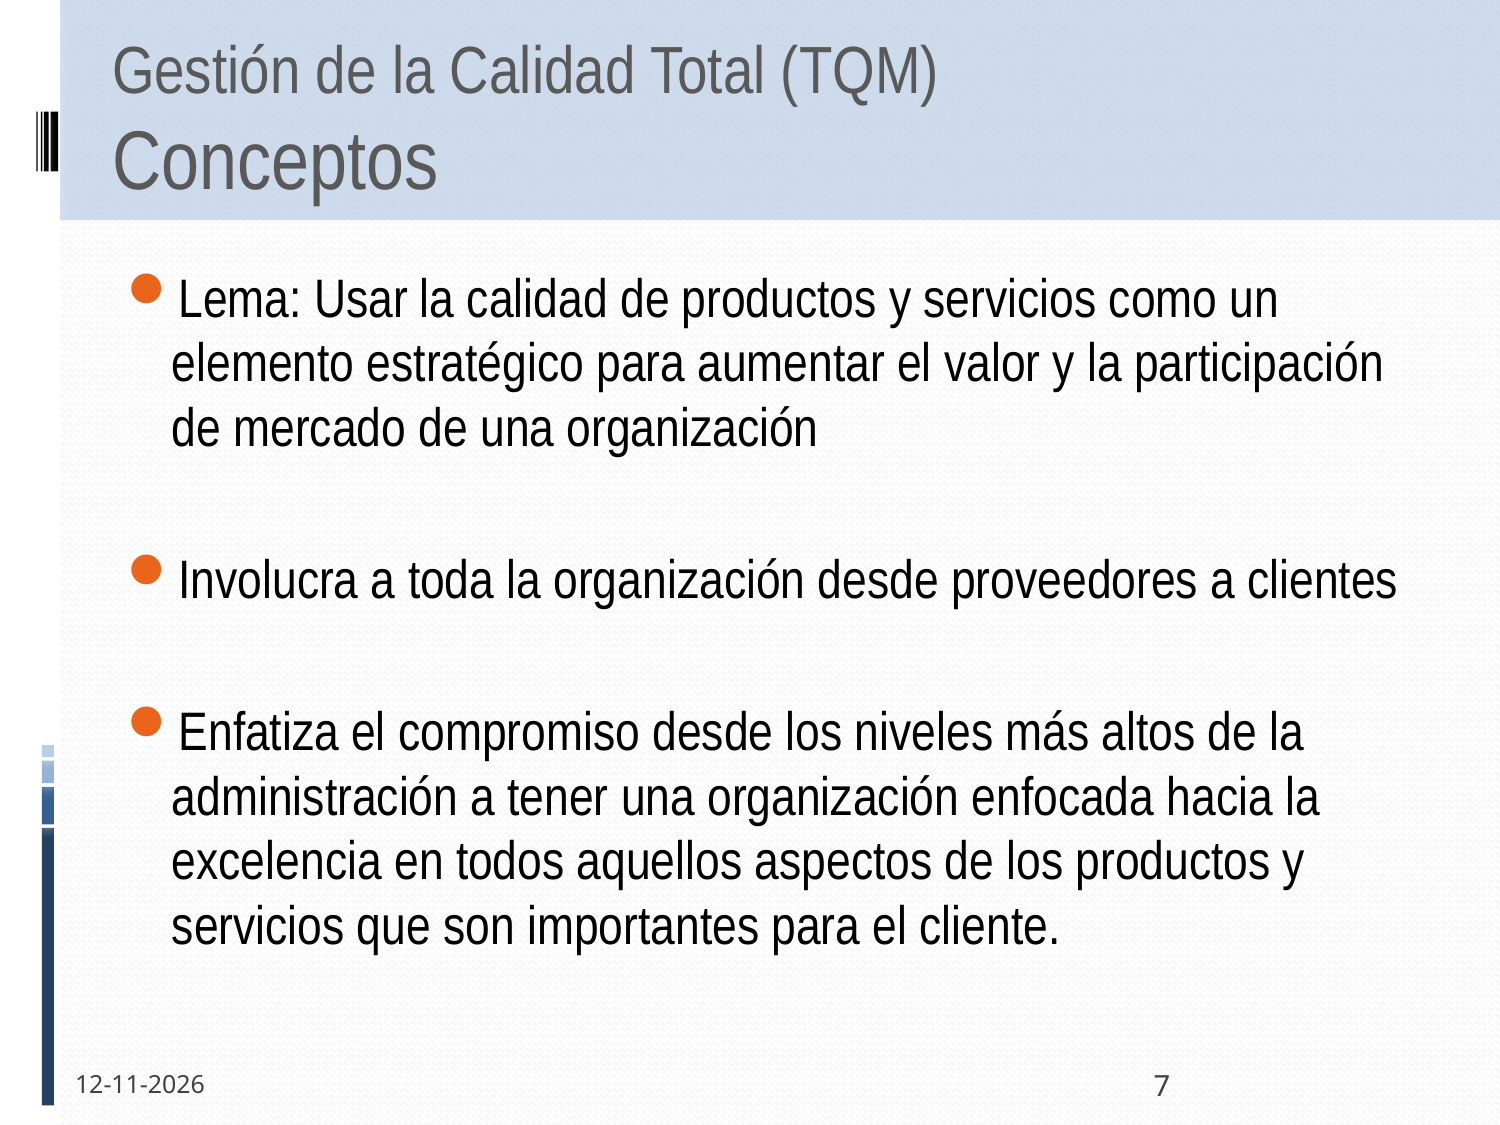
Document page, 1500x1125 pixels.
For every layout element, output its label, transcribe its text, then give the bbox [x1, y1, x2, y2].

slide_number 7 [1045, 1046, 1171, 1107]
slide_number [75, 1042, 243, 1103]
list Lema: Usar la calidad de productos y servicios como un elemento estratégico para aumentar el valor y la participación de mercado de una organización Involucra a toda la organización desde proveedores a clientes Enfatiza el compromiso desde los niveles más altos de la administración a tener una organización enfocada hacia la excelencia en todos aquellos aspectos de los productos y servicios que son importantes para el cliente. [111, 255, 1436, 1038]
title Gestión de la Calidad Total (TQM) Conceptos [111, 18, 1436, 207]
